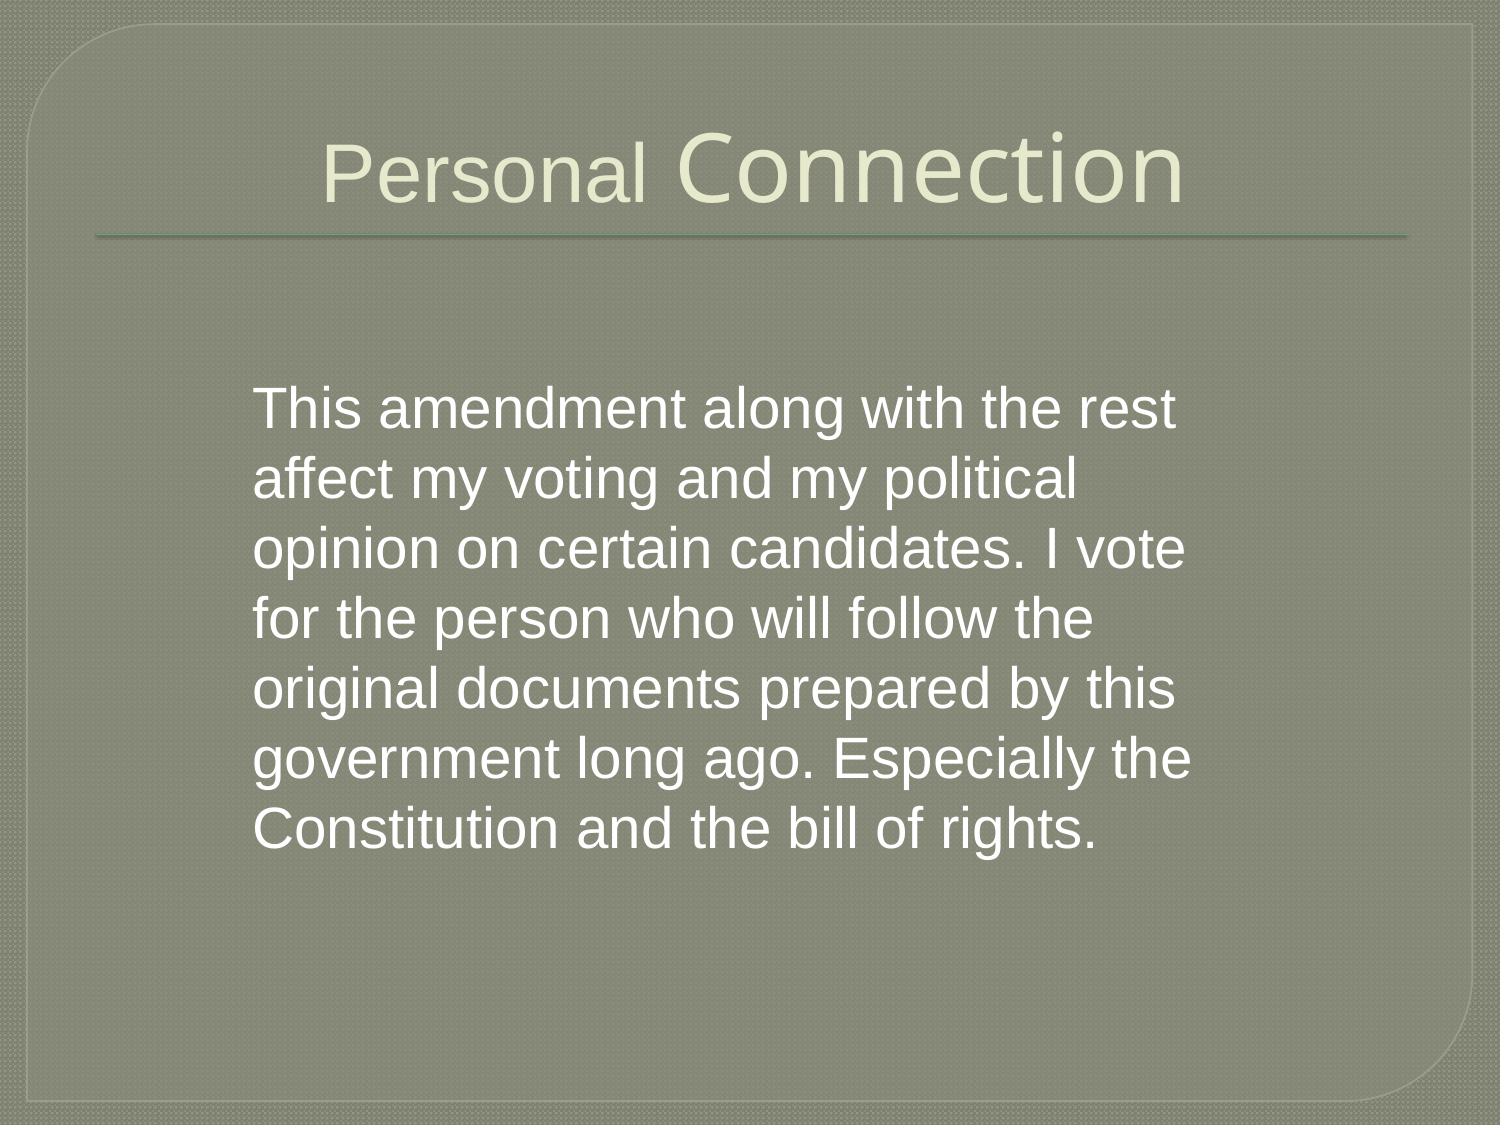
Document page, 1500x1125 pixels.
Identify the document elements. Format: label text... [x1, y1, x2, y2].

text_box This amendment along with the rest affect my voting and my political opinion on certain candidates. I vote for the person who will follow the original documents prepared by this government long ago. Especially the Constitution and the bill of rights. [237, 362, 1238, 868]
title Personal Connection [75, 41, 1425, 229]
